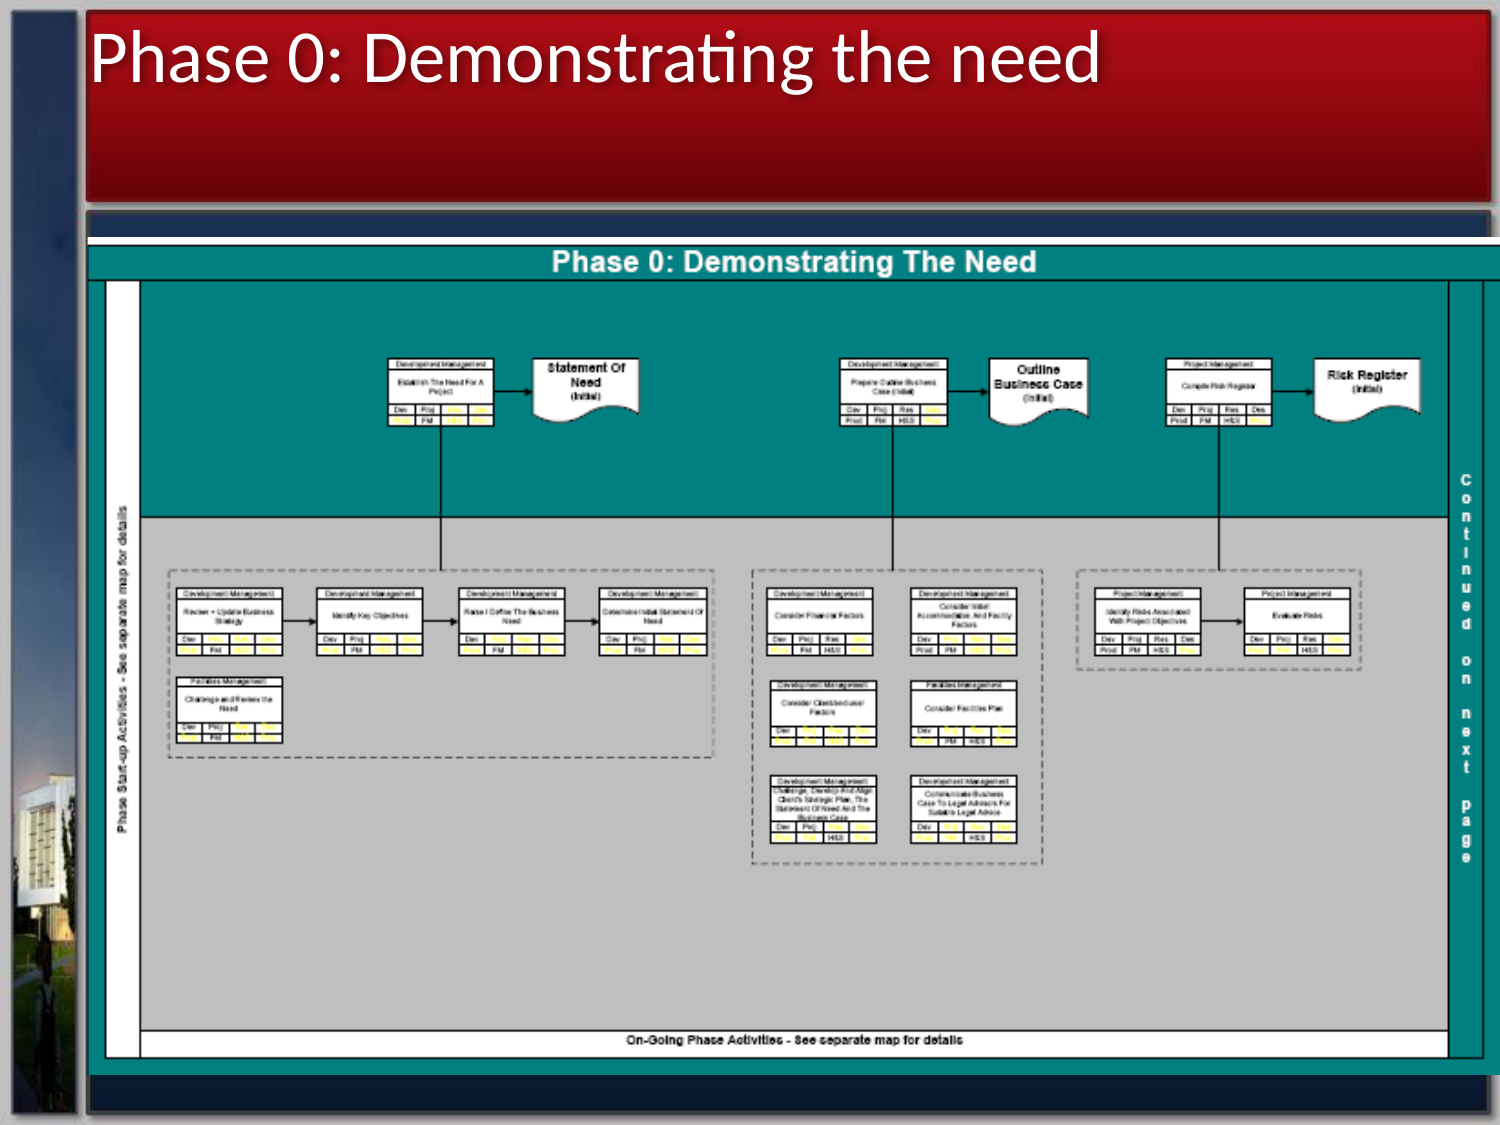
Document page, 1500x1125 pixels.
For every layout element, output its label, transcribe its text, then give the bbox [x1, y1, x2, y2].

picture [0, 0, 1500, 1125]
text_box Phase 0: Demonstrating the need [74, 0, 1363, 105]
